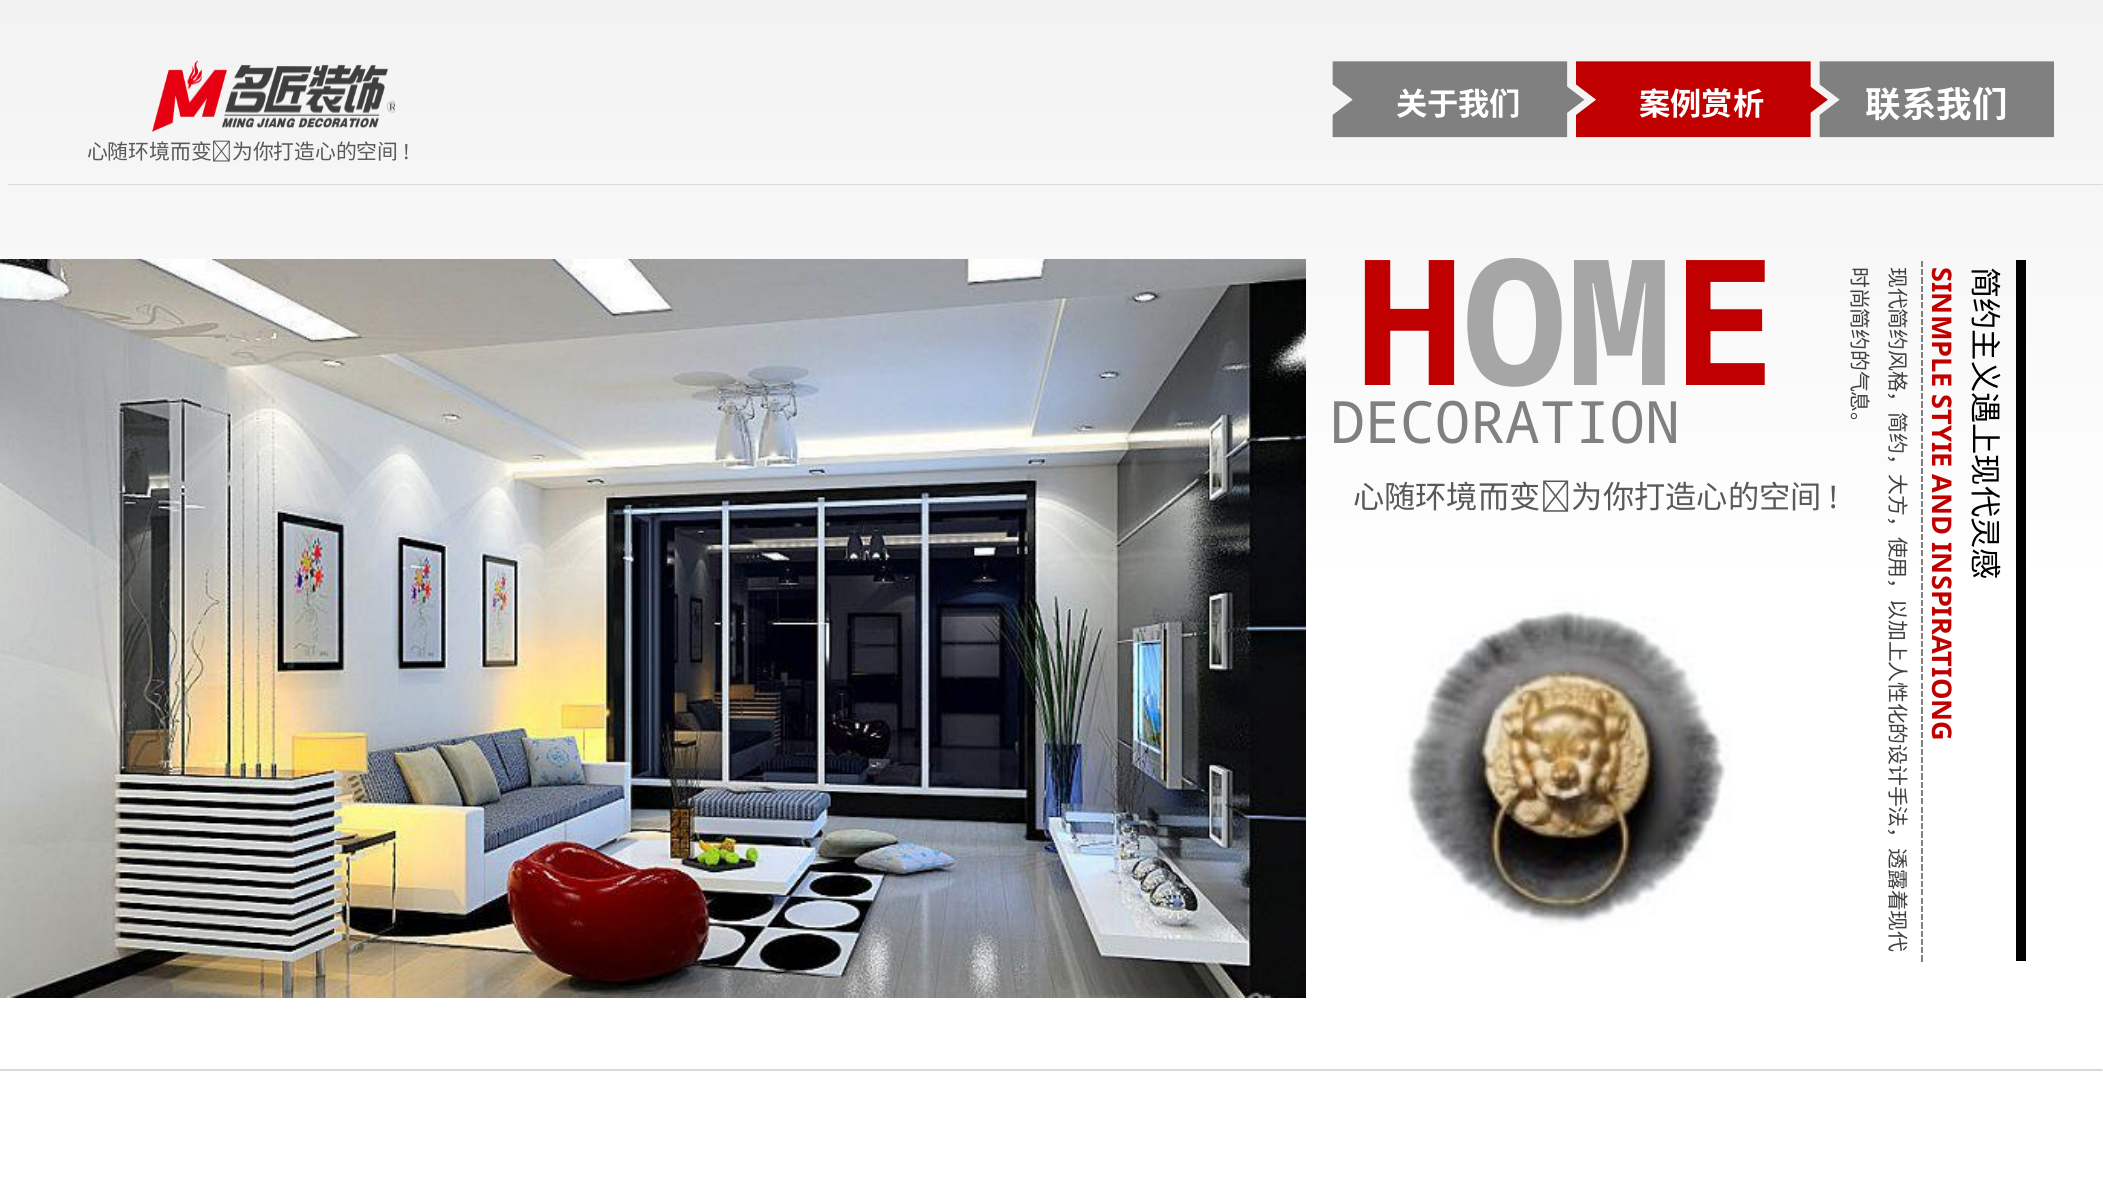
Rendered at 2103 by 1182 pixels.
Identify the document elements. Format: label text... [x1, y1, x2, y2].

picture [0, 259, 1306, 998]
text_box HOME [1336, 200, 2103, 432]
text_box 联系我们 [1817, 59, 2057, 140]
text_box 现代简约风格，简约，大方，使用，以加上人性化的设计手法，透露着现代时尚简约的气息。 [1832, 259, 1939, 969]
picture [1376, 598, 1777, 929]
text_box 案例赏析 [1573, 59, 1830, 140]
text_box 关于我们 [1330, 59, 1587, 140]
text_box 心随环境而变为你打造心的空间! [1332, 466, 1832, 525]
text_box 简约主义遇上现代灵感 [1975, 259, 2020, 591]
text_box DECORATION [1311, 374, 1702, 466]
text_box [74, 61, 422, 172]
text_box SINMPLE STYIE AND INSPIRATIONG [1939, 259, 1975, 774]
